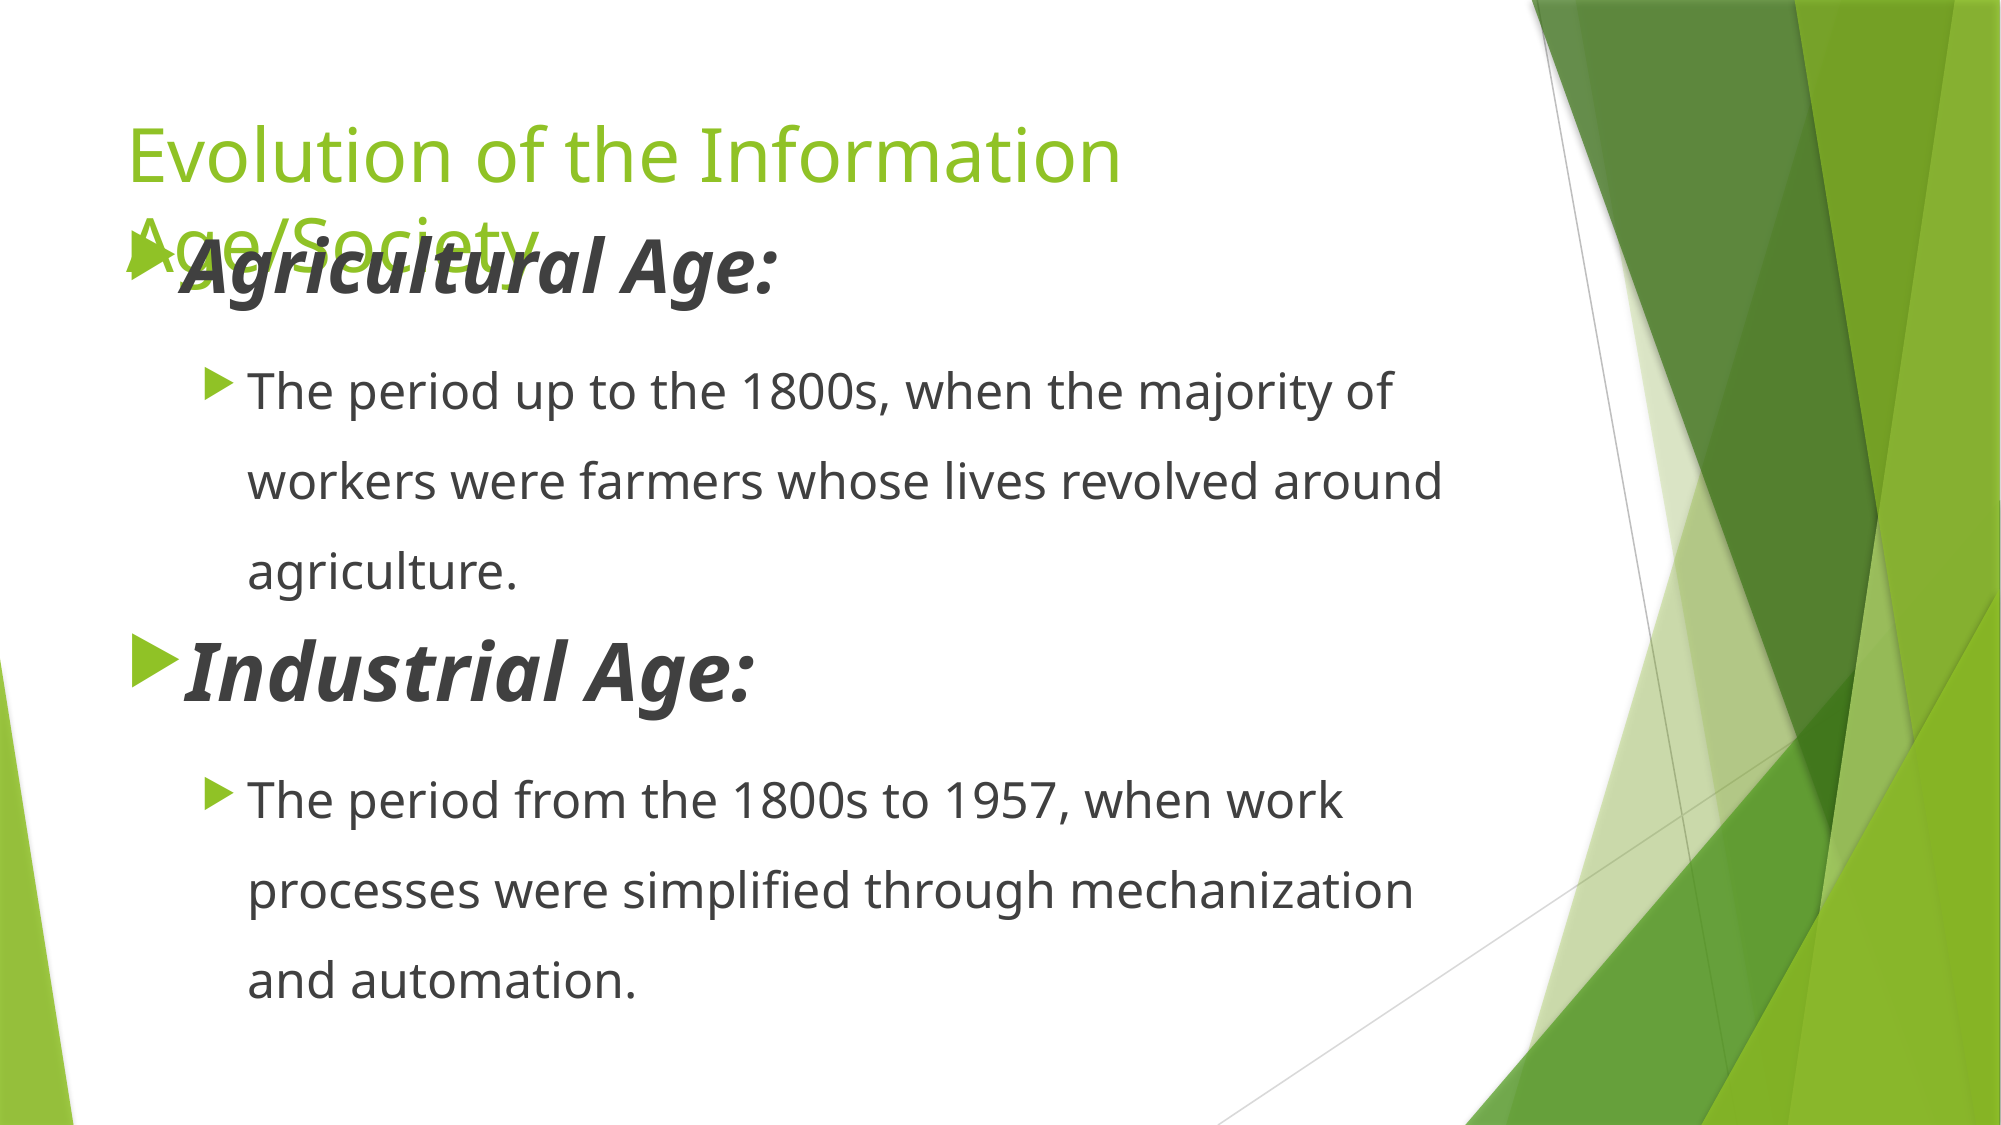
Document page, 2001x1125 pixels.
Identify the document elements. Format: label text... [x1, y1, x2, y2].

title Evolution of the Information Age/Society [111, 99, 1522, 210]
list Agricultural Age: The period up to the 1800s, when the majority of workers were farmers whose lives revolved around agriculture. Industrial Age: The period from the 1800s to 1957, when work processes were simplified through mechanization and automation. [111, 210, 1522, 1088]
